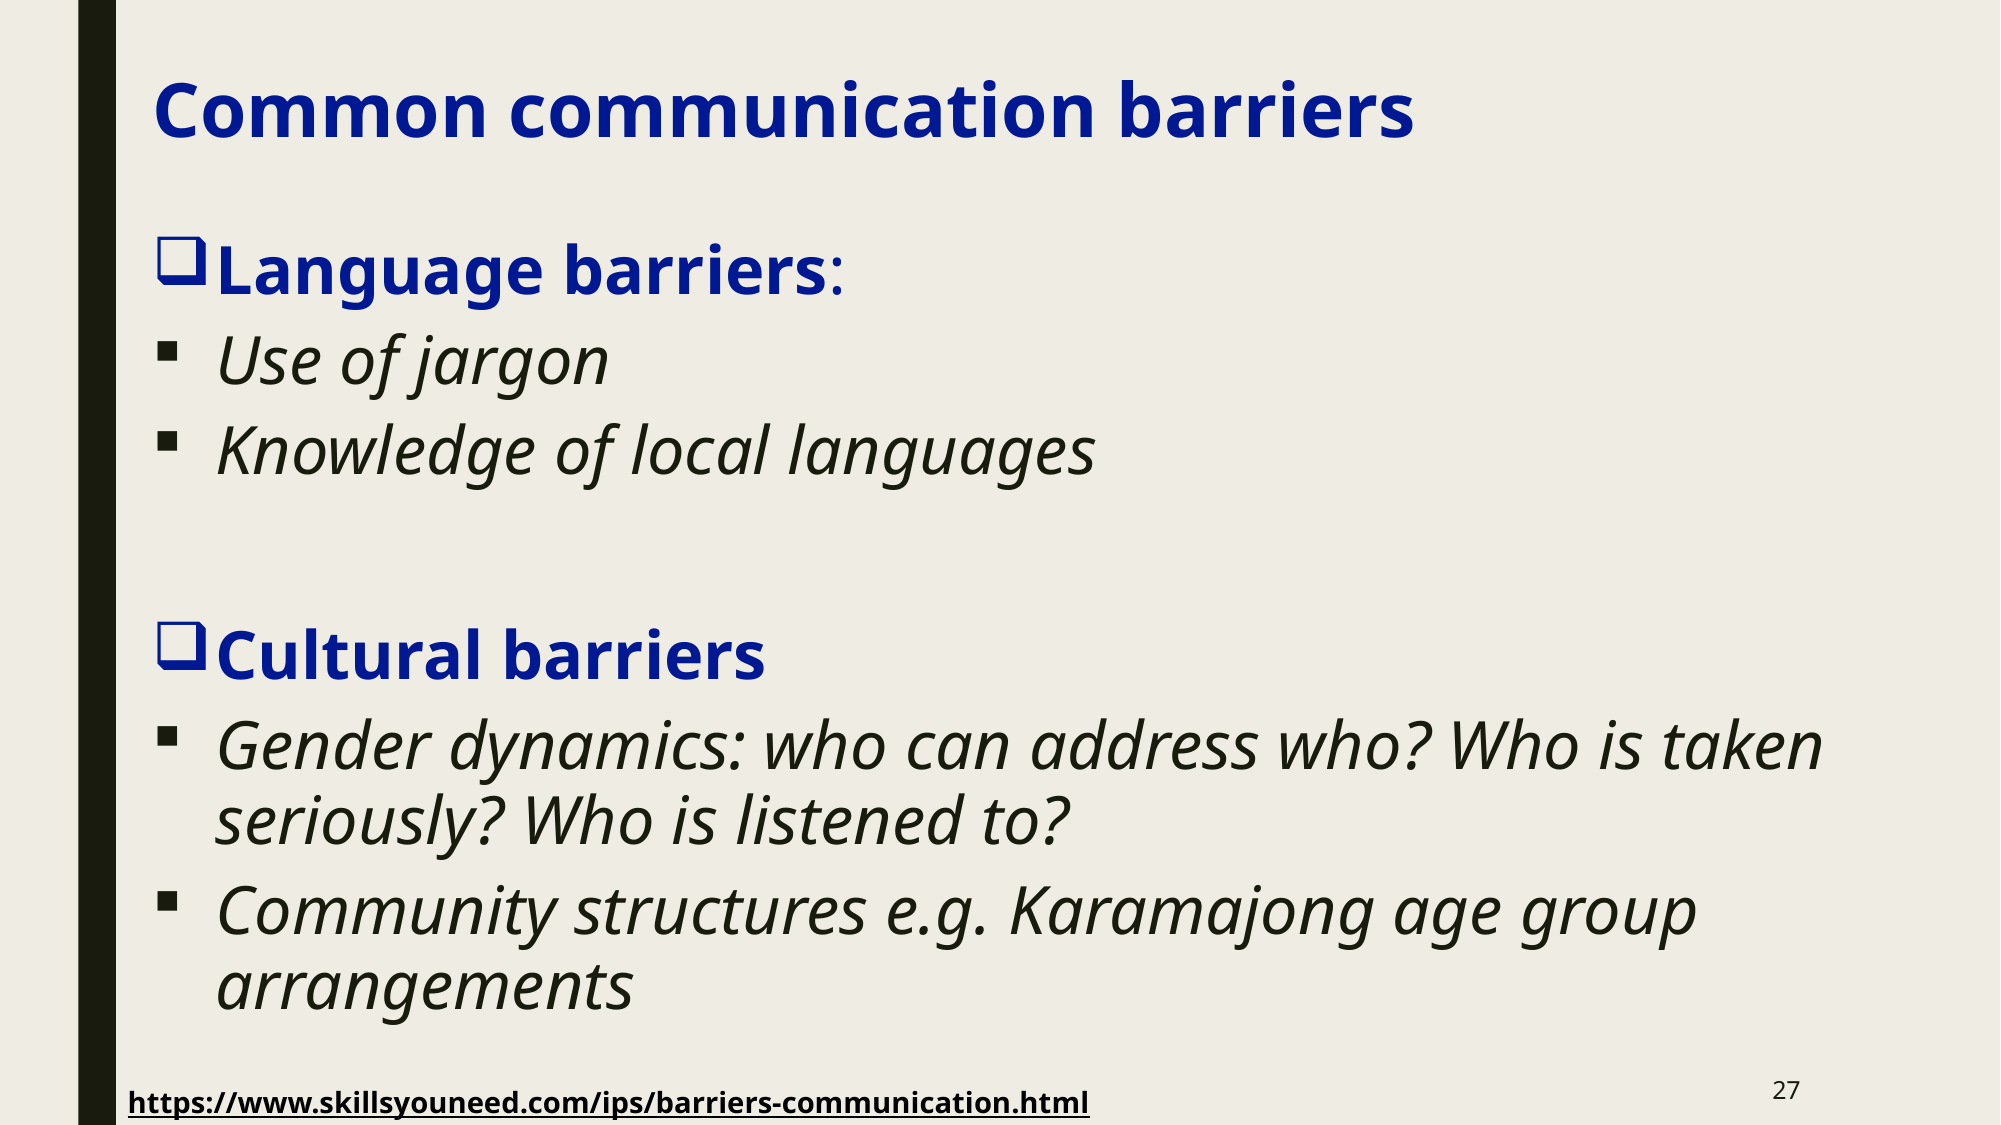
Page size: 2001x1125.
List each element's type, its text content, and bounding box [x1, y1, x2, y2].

text_box https://www.skillsyouneed.com/ips/barriers-communication.html [112, 1077, 1149, 1125]
list Language barriers: Use of jargon Knowledge of local languages Cultural barriers Gender dynamics: who can address who? Who is taken seriously? Who is listened to? Community structures e.g. Karamajong age group arrangements [137, 227, 1863, 1125]
title Common communication barriers [137, 65, 1800, 227]
slide_number 27 [1553, 1058, 1816, 1125]
